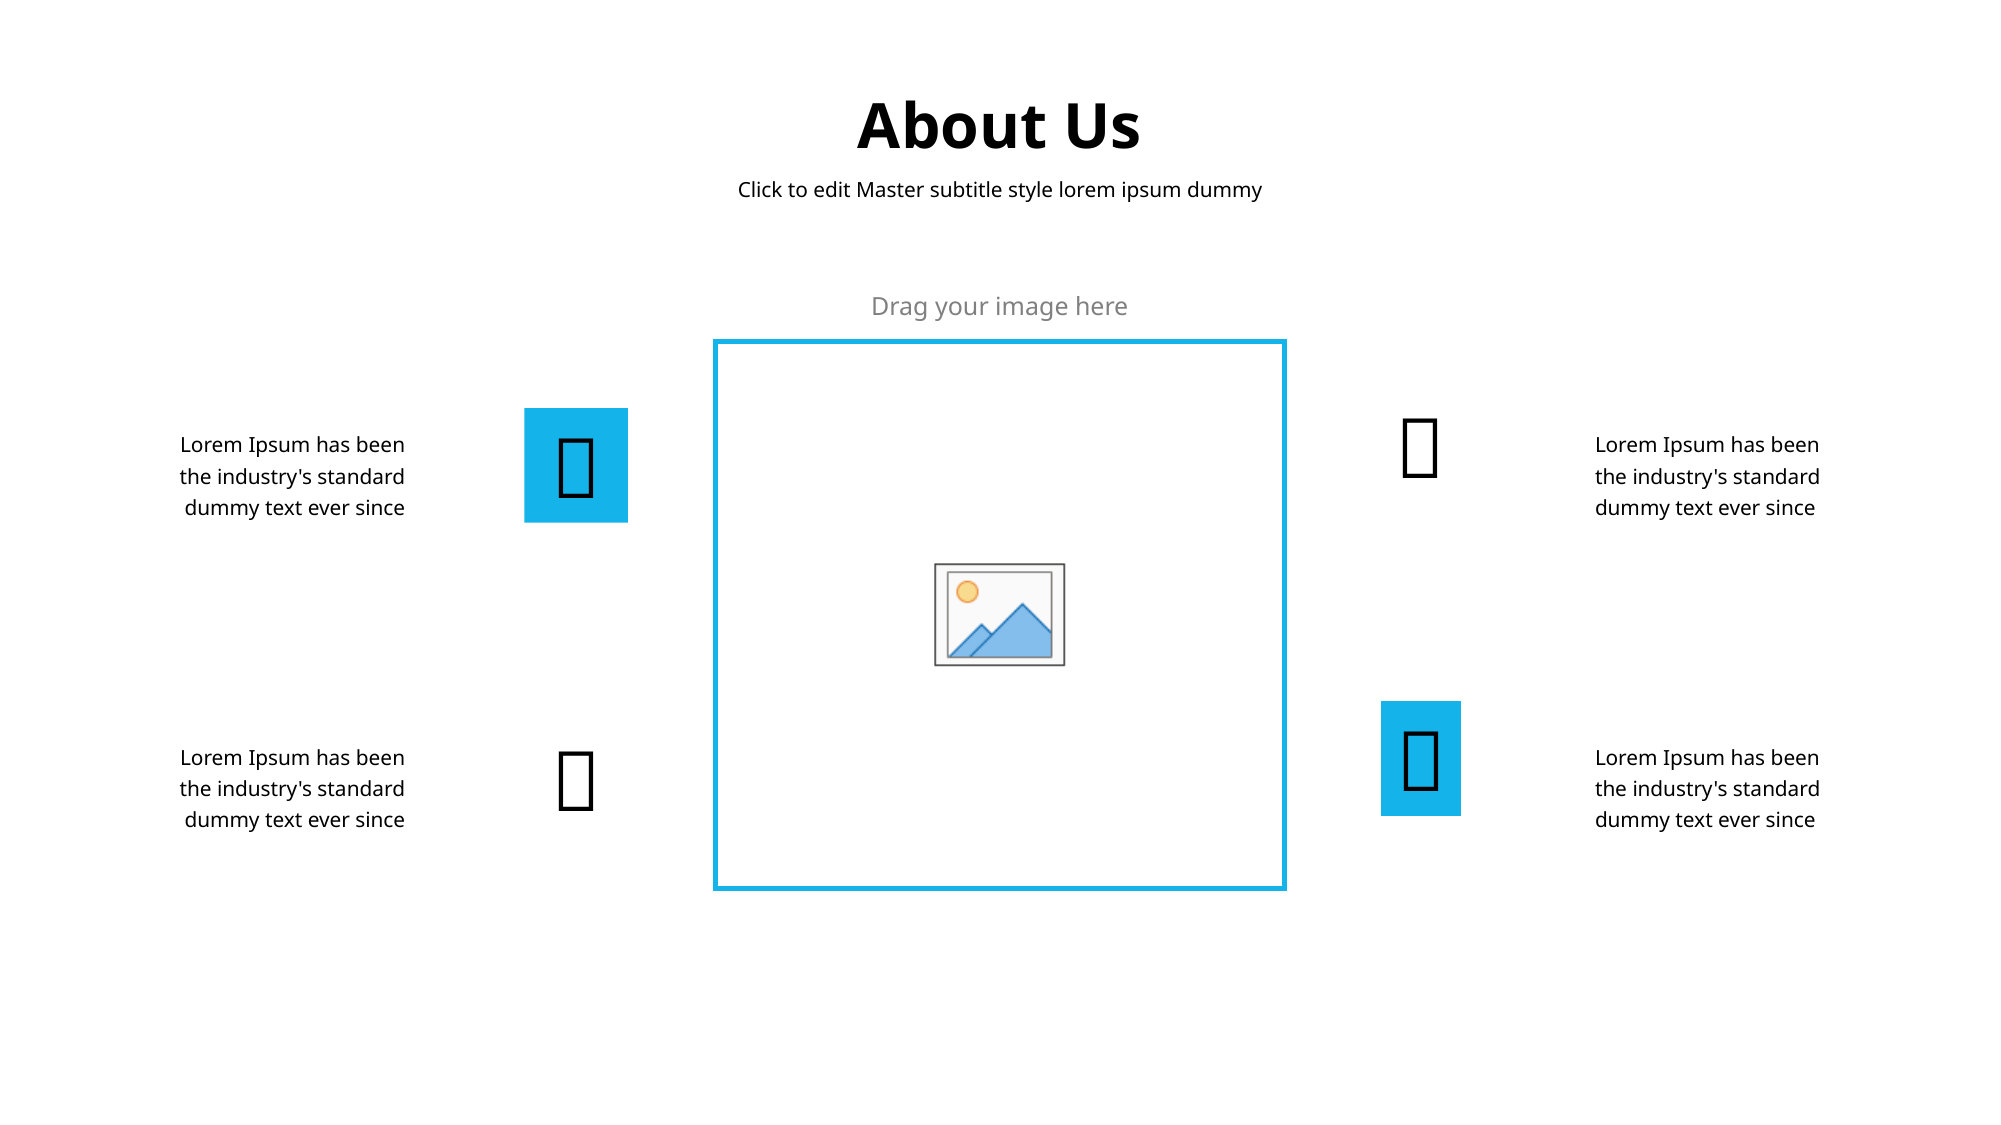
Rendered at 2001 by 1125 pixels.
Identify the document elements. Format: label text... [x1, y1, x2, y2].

title About Us [137, 78, 1863, 179]
picture [667, 282, 1333, 948]
subtitle Click to edit Master subtitle style lorem ipsum dummy [137, 179, 1863, 204]
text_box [137, 719, 628, 841]
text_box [1369, 700, 1863, 841]
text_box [137, 407, 628, 529]
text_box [1369, 388, 1863, 529]
